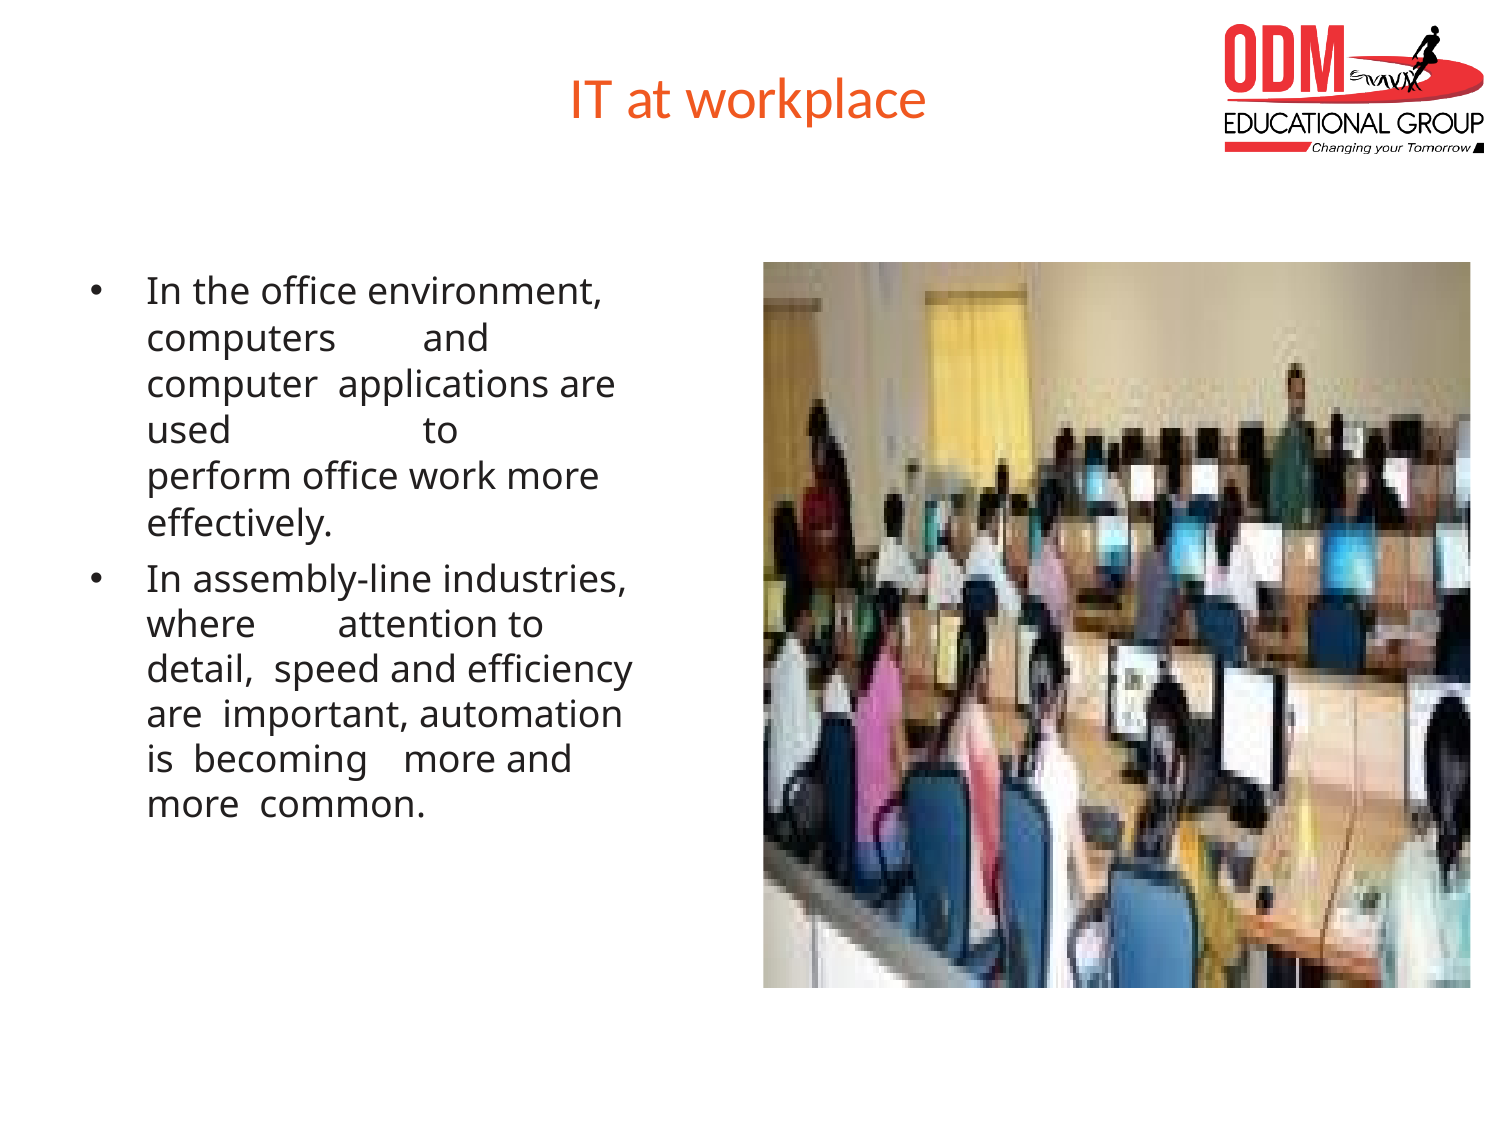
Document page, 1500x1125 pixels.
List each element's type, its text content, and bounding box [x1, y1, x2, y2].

text_box [763, 262, 1471, 988]
text_box In the office environment, computers and computer applications are used to perform office work more effectively. In assembly-line industries, where attention to detail, speed and efficiency are important, automation is becoming more and more common. [87, 265, 660, 825]
title IT at workplace [567, 58, 933, 249]
text_box [1224, 24, 1484, 154]
